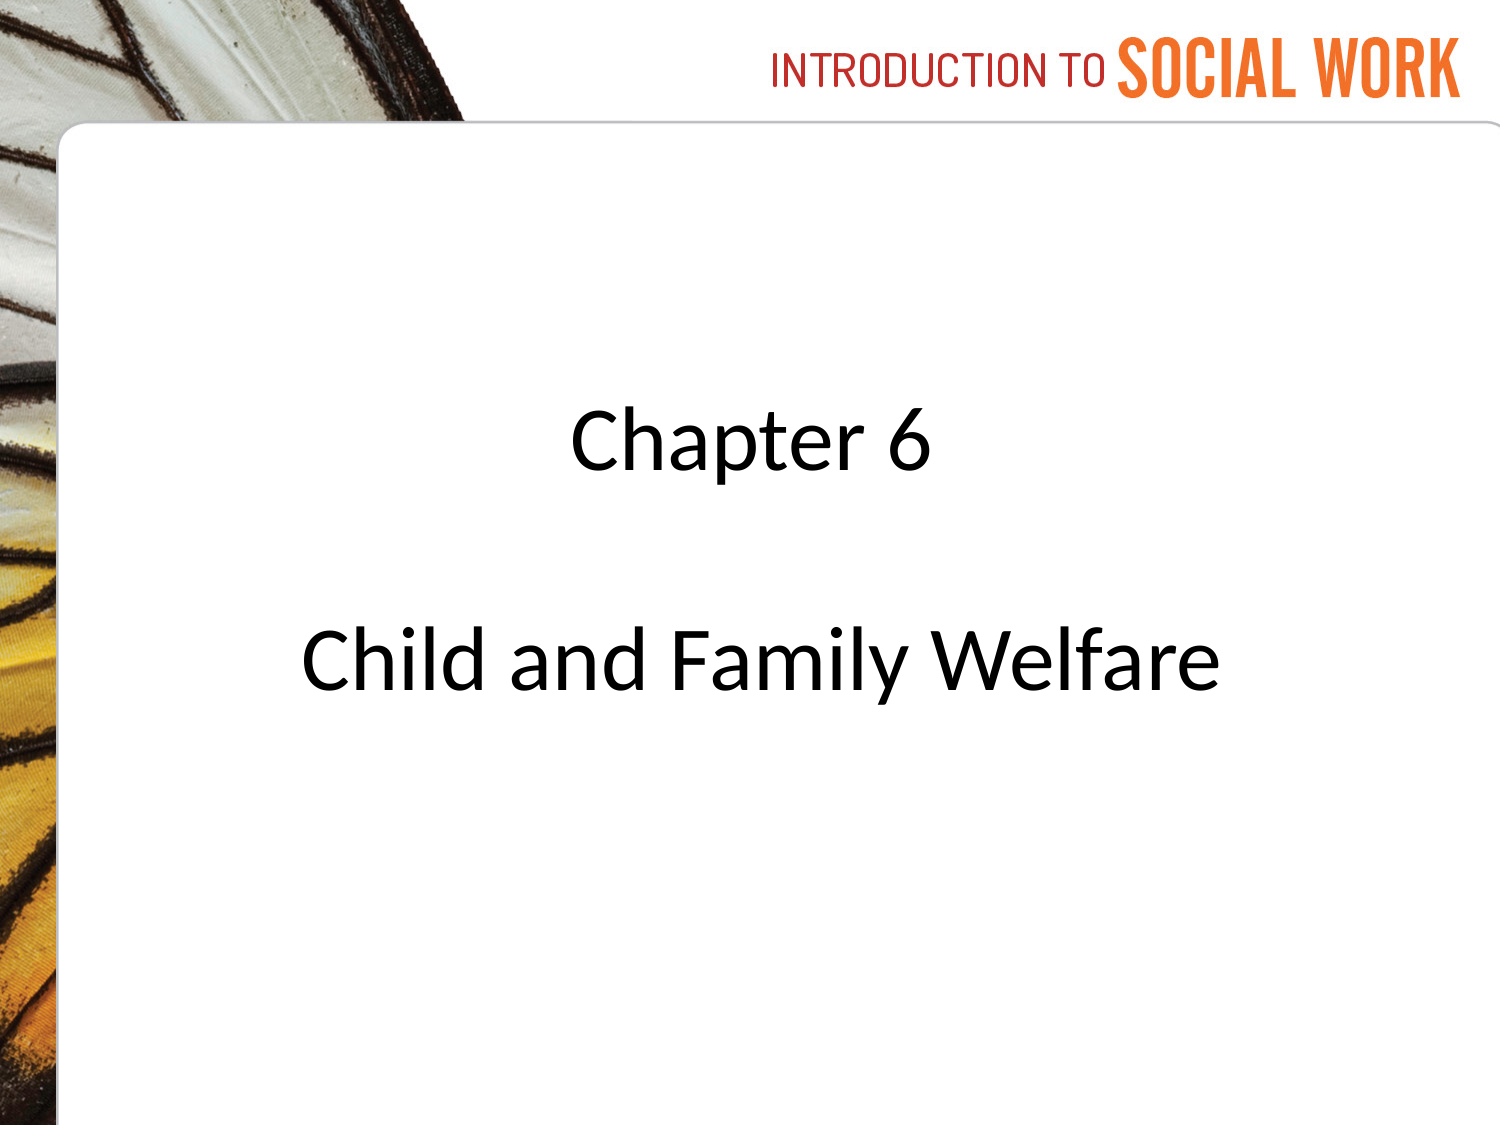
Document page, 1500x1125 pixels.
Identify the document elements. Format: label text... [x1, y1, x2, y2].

picture [0, 0, 1500, 1125]
title Chapter 6 Child and Family Welfare [50, 350, 1475, 738]
